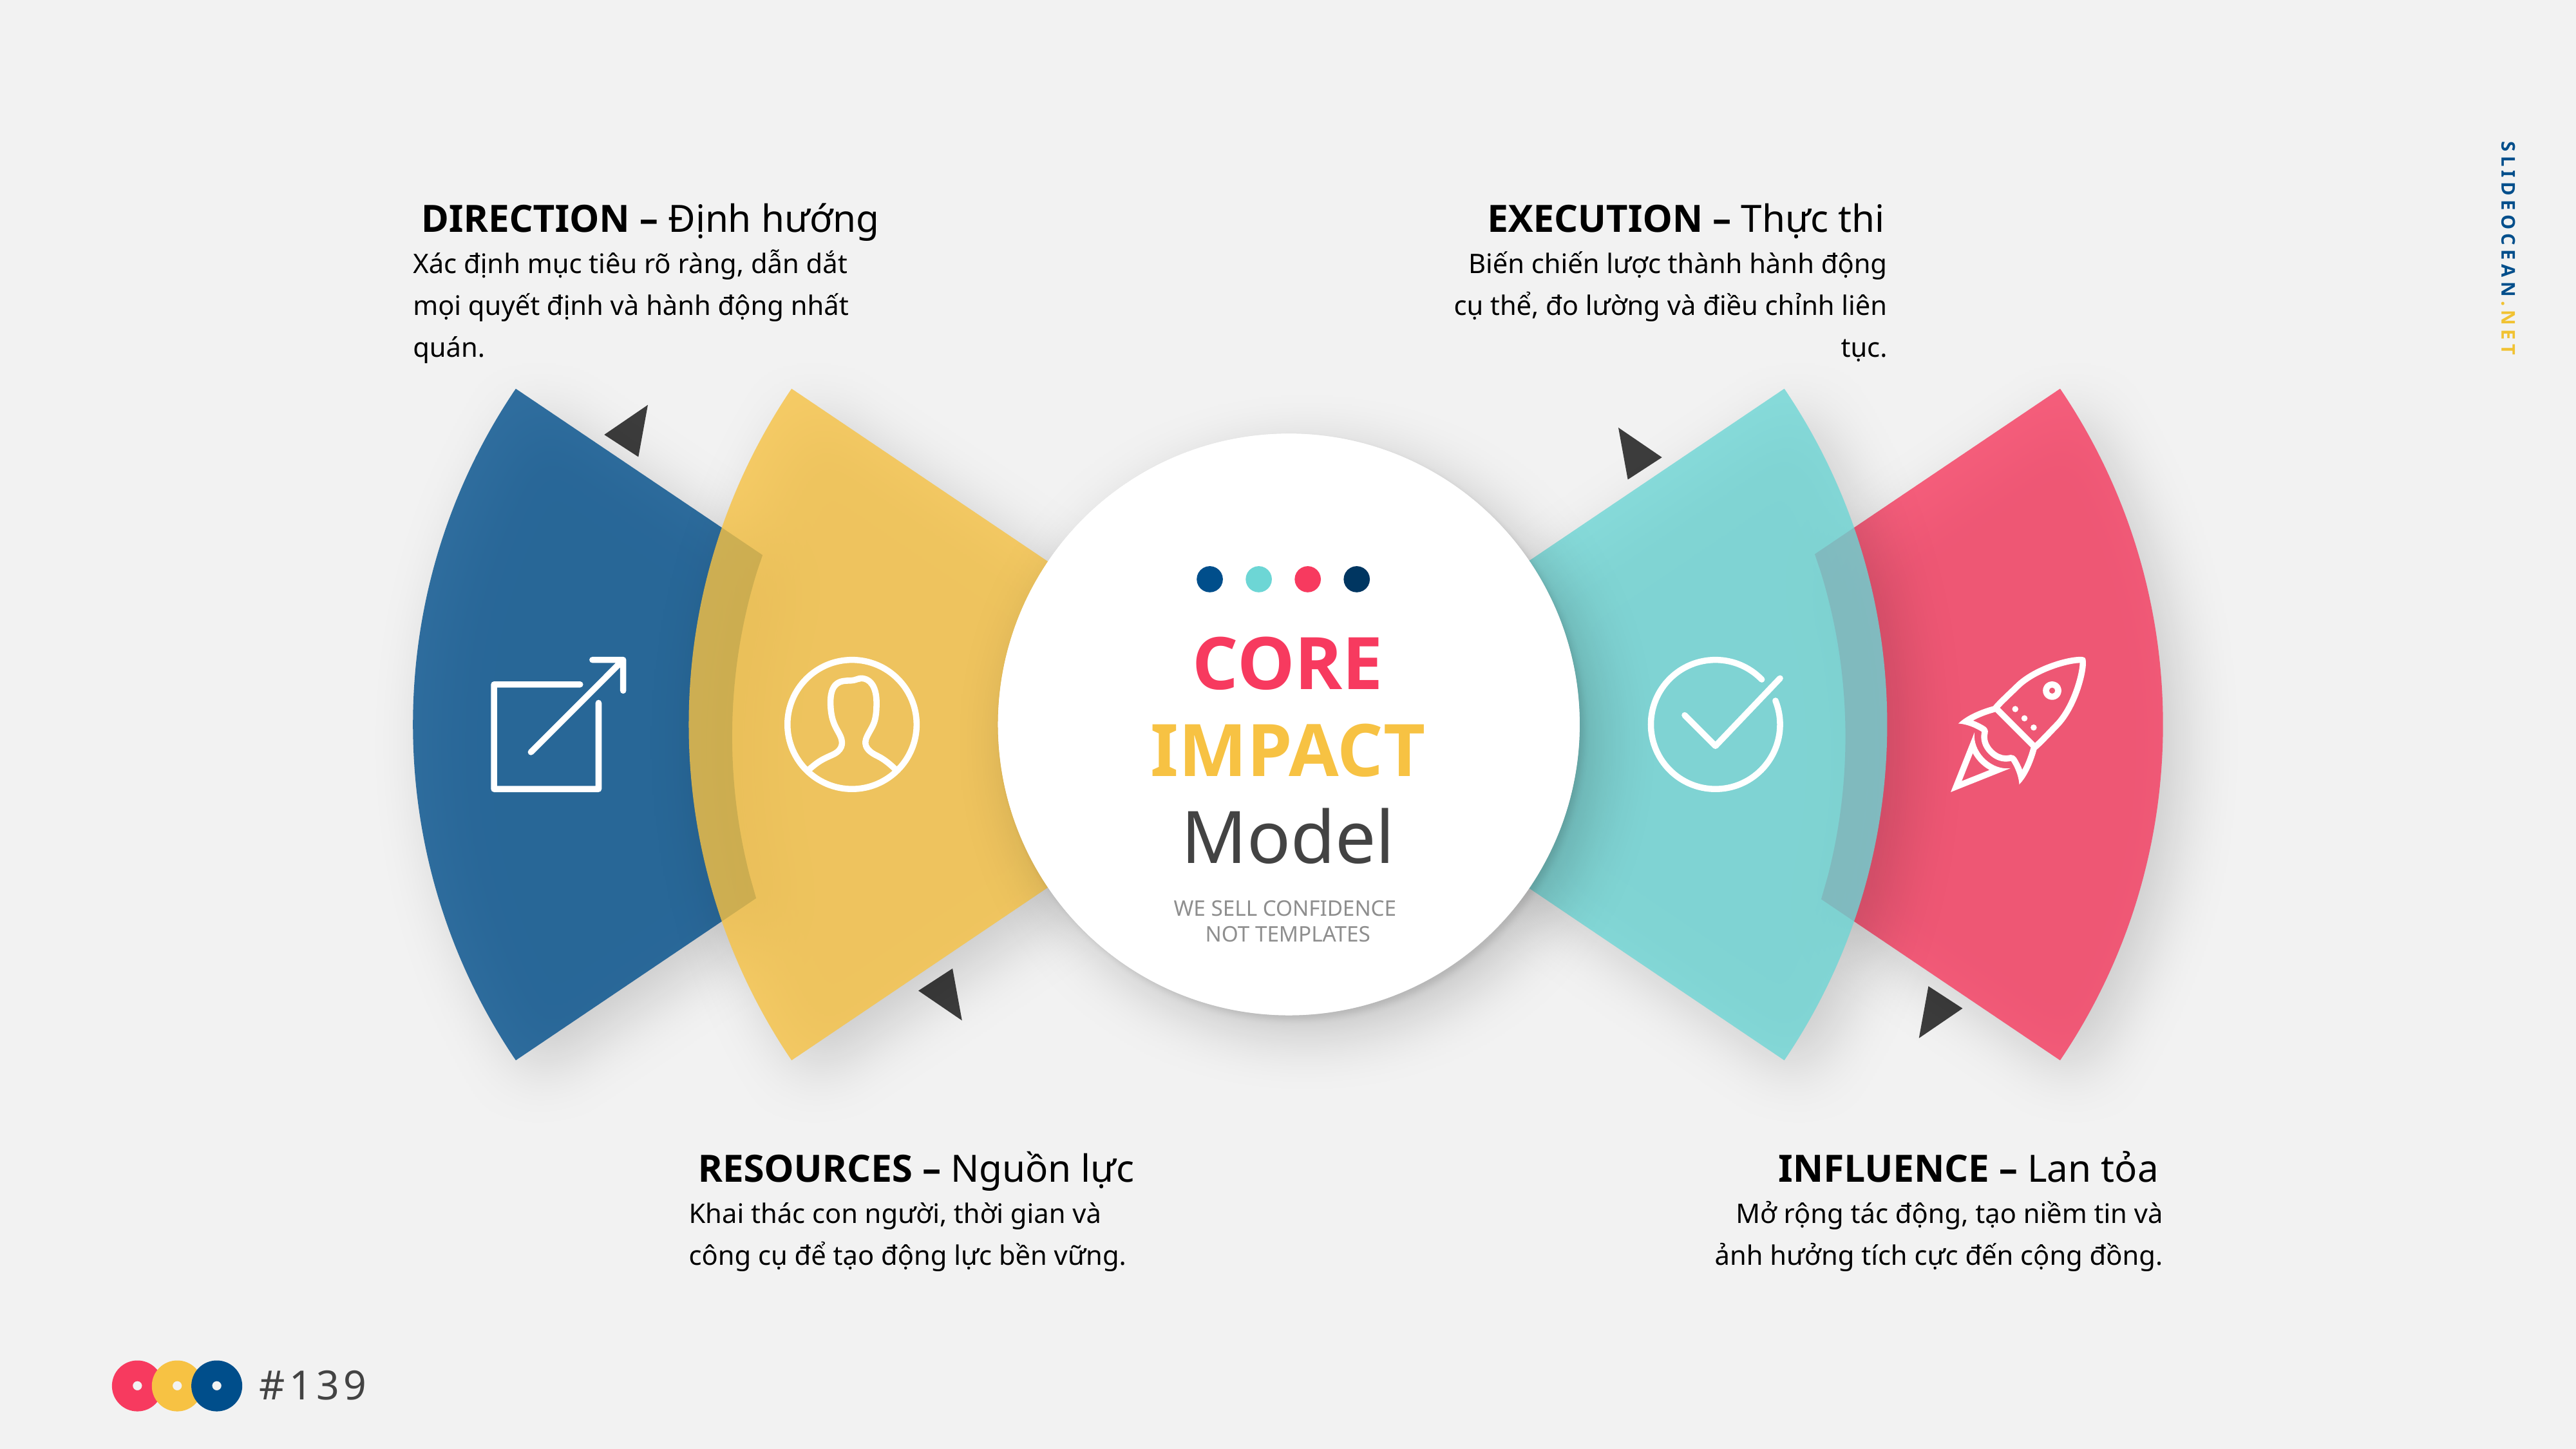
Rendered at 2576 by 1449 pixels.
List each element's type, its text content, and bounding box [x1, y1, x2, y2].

text_box [491, 681, 602, 793]
text_box CORE IMPACT Model [1141, 612, 1435, 883]
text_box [688, 1122, 1144, 1276]
text_box [1647, 656, 1783, 793]
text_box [412, 173, 888, 368]
text_box #139 [259, 1359, 435, 1408]
text_box [1917, 984, 1965, 1041]
text_box [1244, 565, 1273, 594]
text_box [412, 387, 715, 1062]
text_box [1958, 656, 2086, 785]
text_box [1342, 565, 1371, 594]
text_box [1616, 425, 1664, 482]
text_box [602, 402, 650, 459]
text_box [1195, 565, 1224, 594]
text_box [1951, 732, 2011, 793]
text_box WE SELL CONFIDENCE NOT TEMPLATES [1164, 890, 1412, 951]
text_box [916, 967, 964, 1023]
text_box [1432, 173, 1888, 327]
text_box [1708, 1122, 2164, 1276]
text_box [527, 656, 627, 755]
text_box [1293, 565, 1322, 594]
text_box [687, 387, 1044, 1062]
text_box [1558, 387, 1888, 1062]
text_box [997, 432, 1581, 1017]
text_box [1890, 387, 2164, 1062]
text_box [784, 656, 920, 793]
